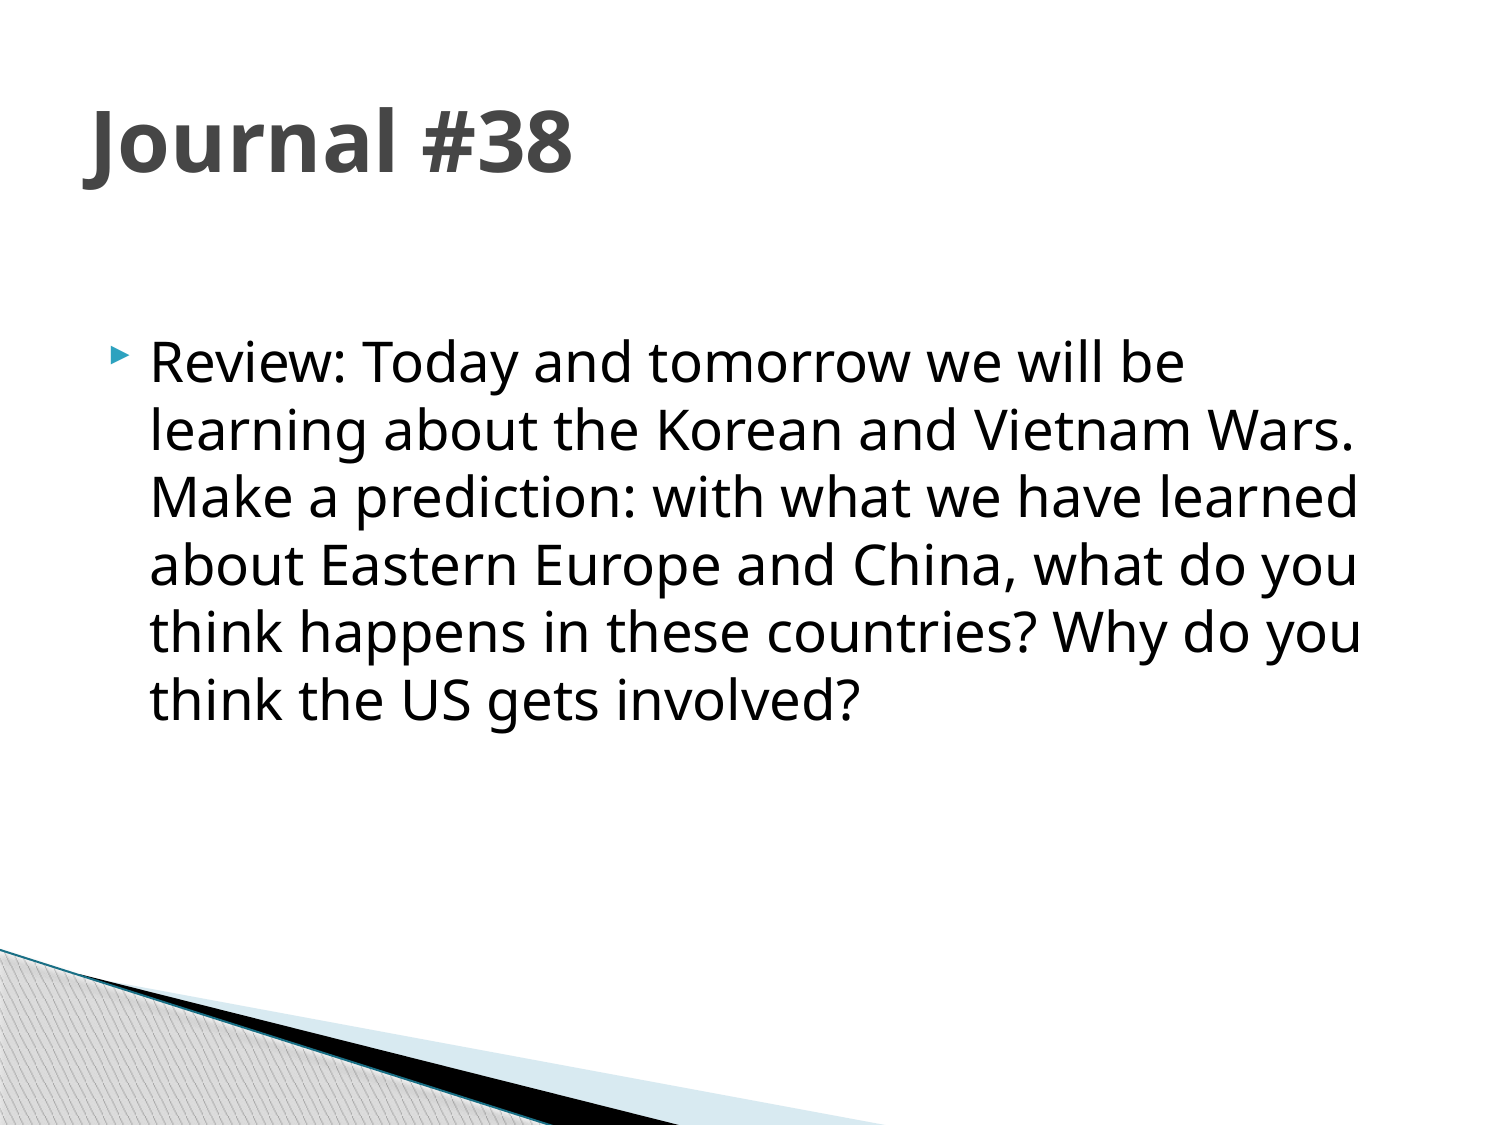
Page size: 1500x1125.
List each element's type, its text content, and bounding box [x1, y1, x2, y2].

title Journal #38 [75, 45, 1425, 233]
list Review: Today and tomorrow we will be learning about the Korean and Vietnam Wars. Make a prediction: with what we have learned about Eastern Europe and China, what do you think happens in these countries? Why do you think the US gets involved? [75, 243, 1425, 986]
